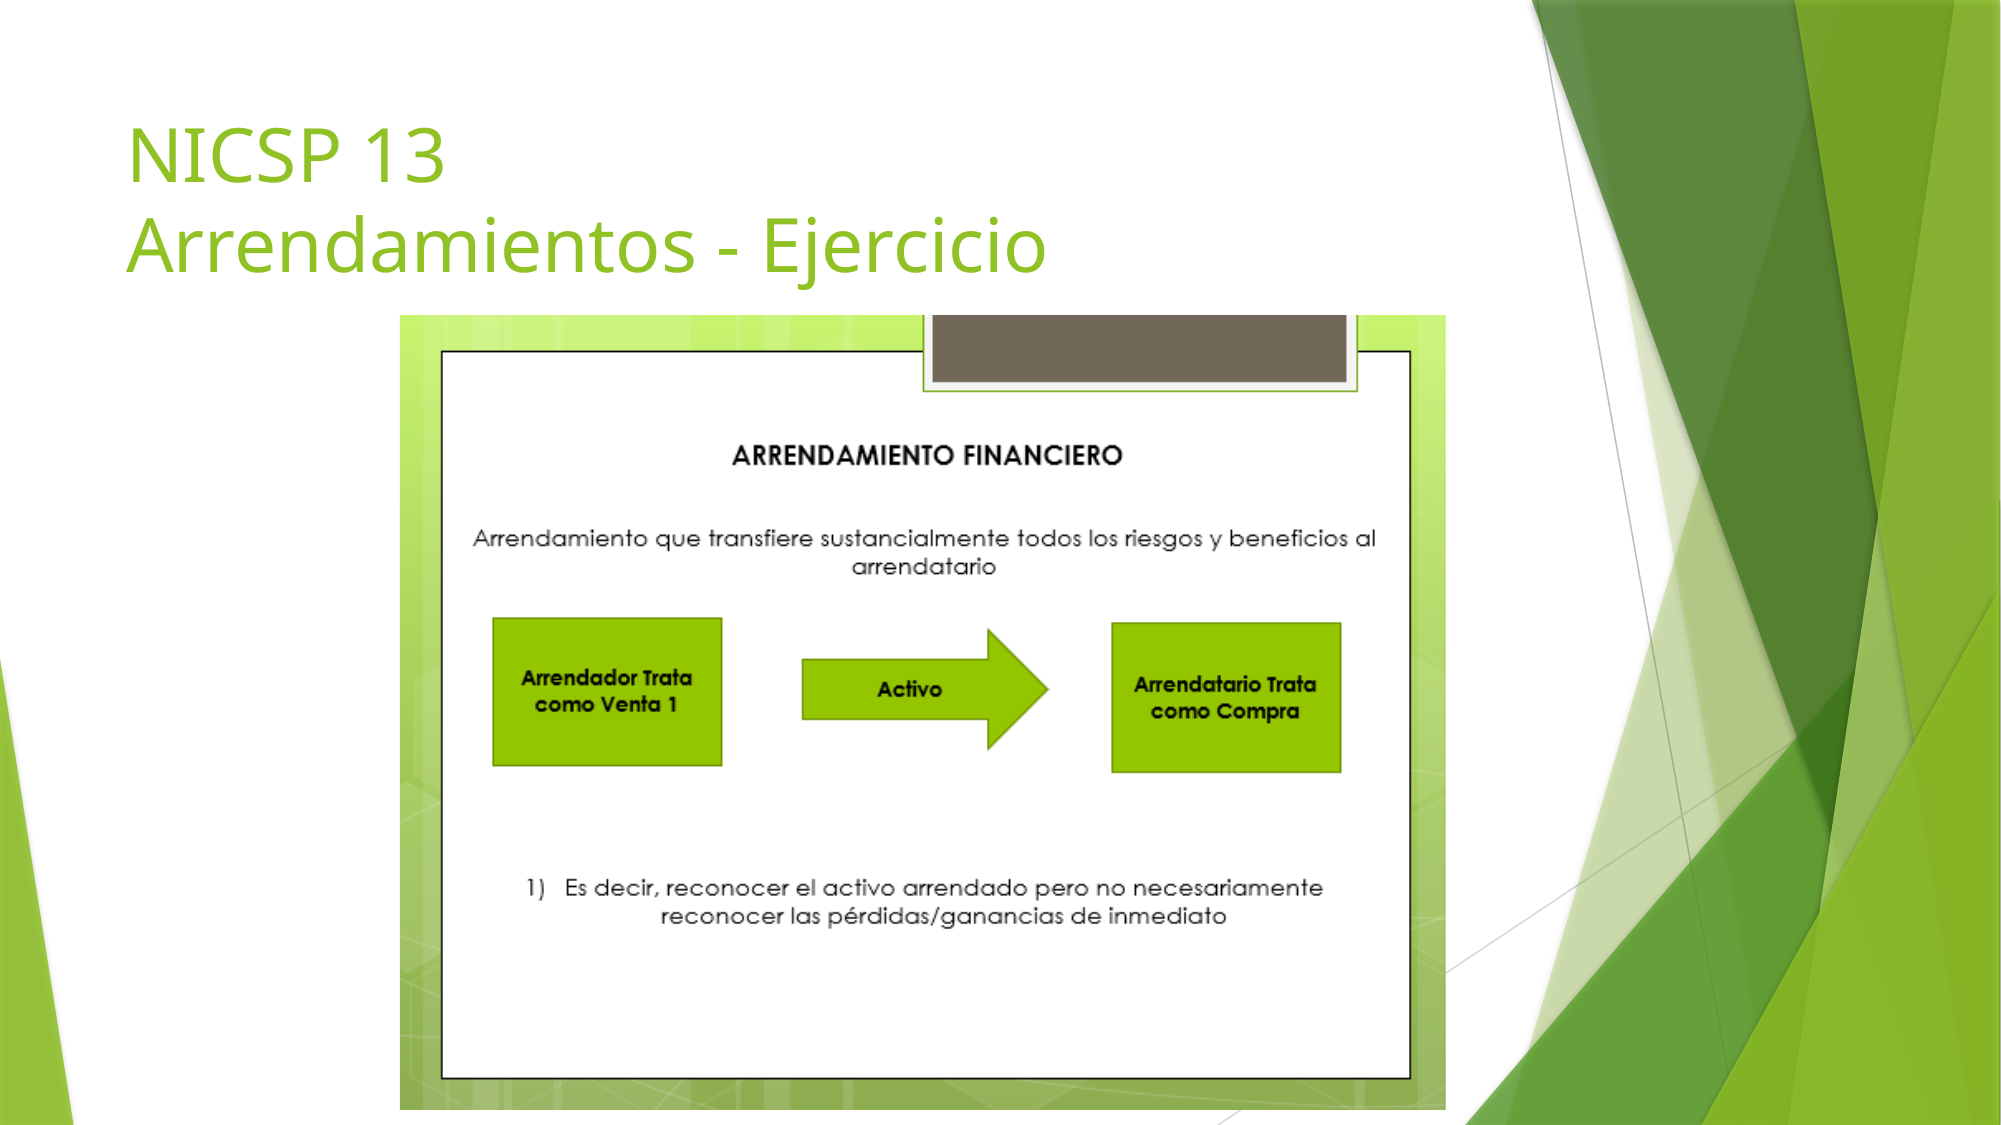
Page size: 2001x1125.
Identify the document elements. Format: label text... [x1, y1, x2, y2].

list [399, 315, 1447, 1111]
title NICSP 13 Arrendamientos - Ejercicio [111, 99, 1522, 317]
